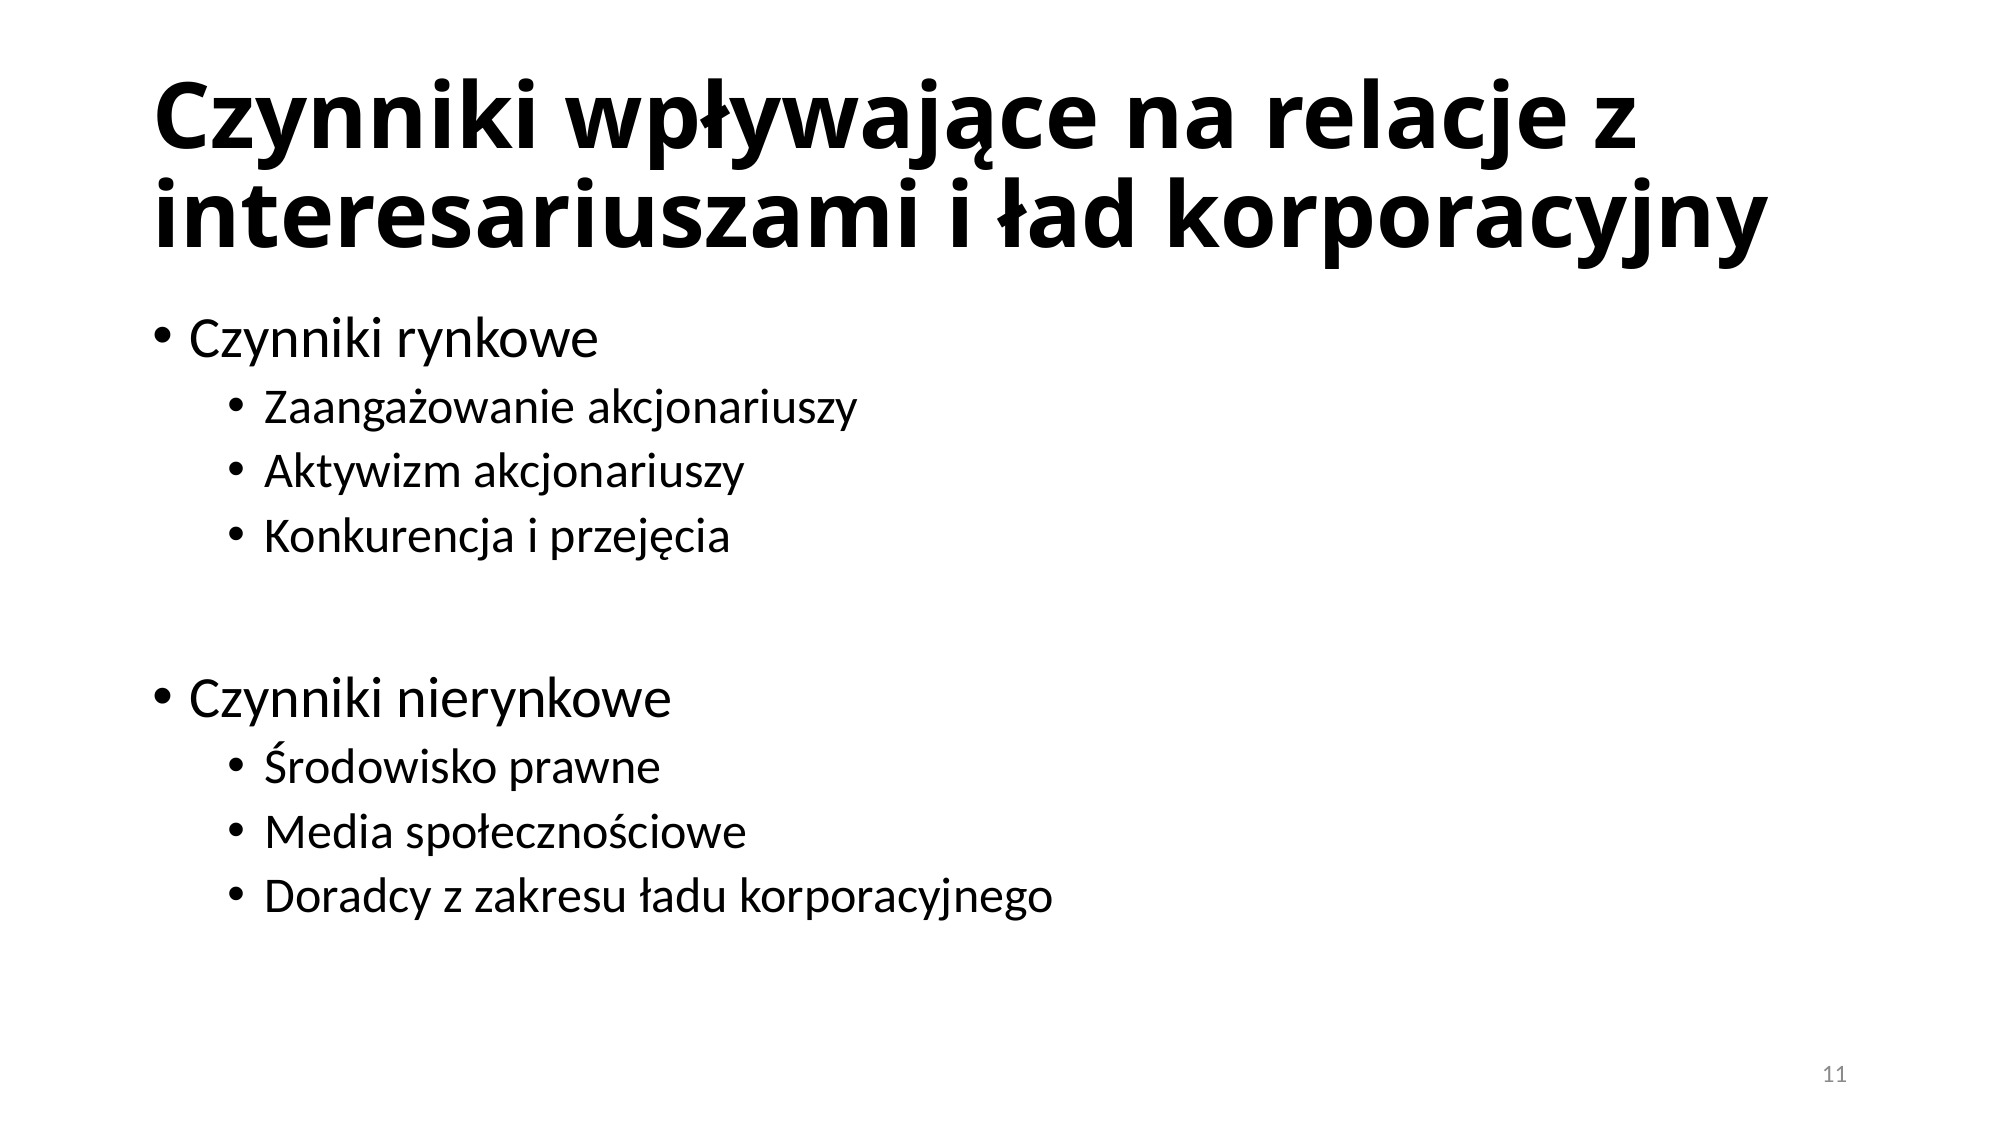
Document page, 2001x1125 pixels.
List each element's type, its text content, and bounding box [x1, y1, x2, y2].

title Czynniki wpływające na relacje z interesariuszami i ład korporacyjny [137, 59, 1863, 278]
list Czynniki rynkowe Zaangażowanie akcjonariuszy Aktywizm akcjonariuszy Konkurencja i przejęcia Czynniki nierynkowe Środowisko prawne Media społecznościowe Doradcy z zakresu ładu korporacyjnego [137, 299, 1863, 1014]
slide_number 11 [1412, 1042, 1863, 1103]
